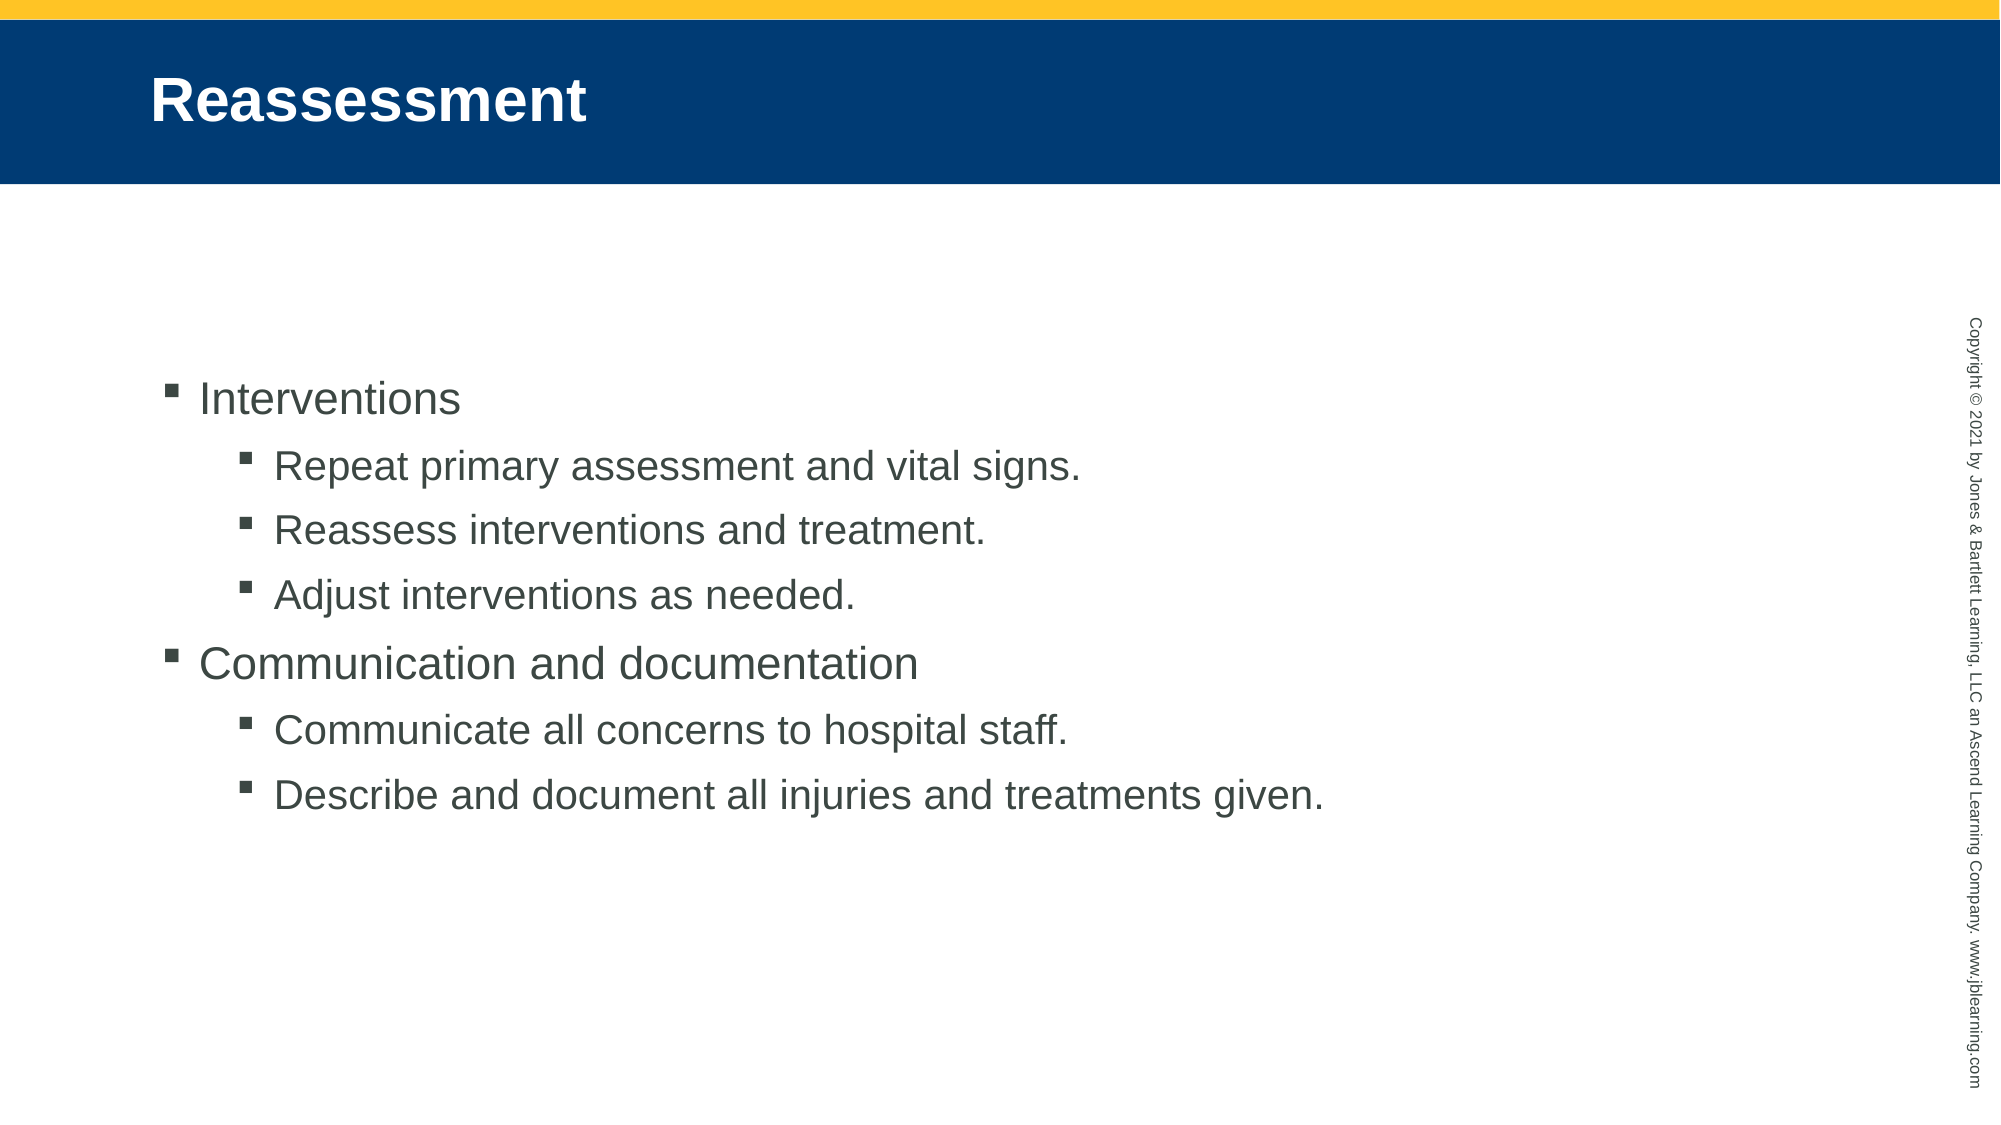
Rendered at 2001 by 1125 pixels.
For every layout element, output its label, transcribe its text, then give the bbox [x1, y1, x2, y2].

list Interventions Repeat primary assessment and vital signs. Reassess interventions and treatment. Adjust interventions as needed. Communication and documentation Communicate all concerns to hospital staff. Describe and document all injuries and treatments given. [146, 361, 1859, 1016]
title Reassessment [0, 19, 2000, 185]
